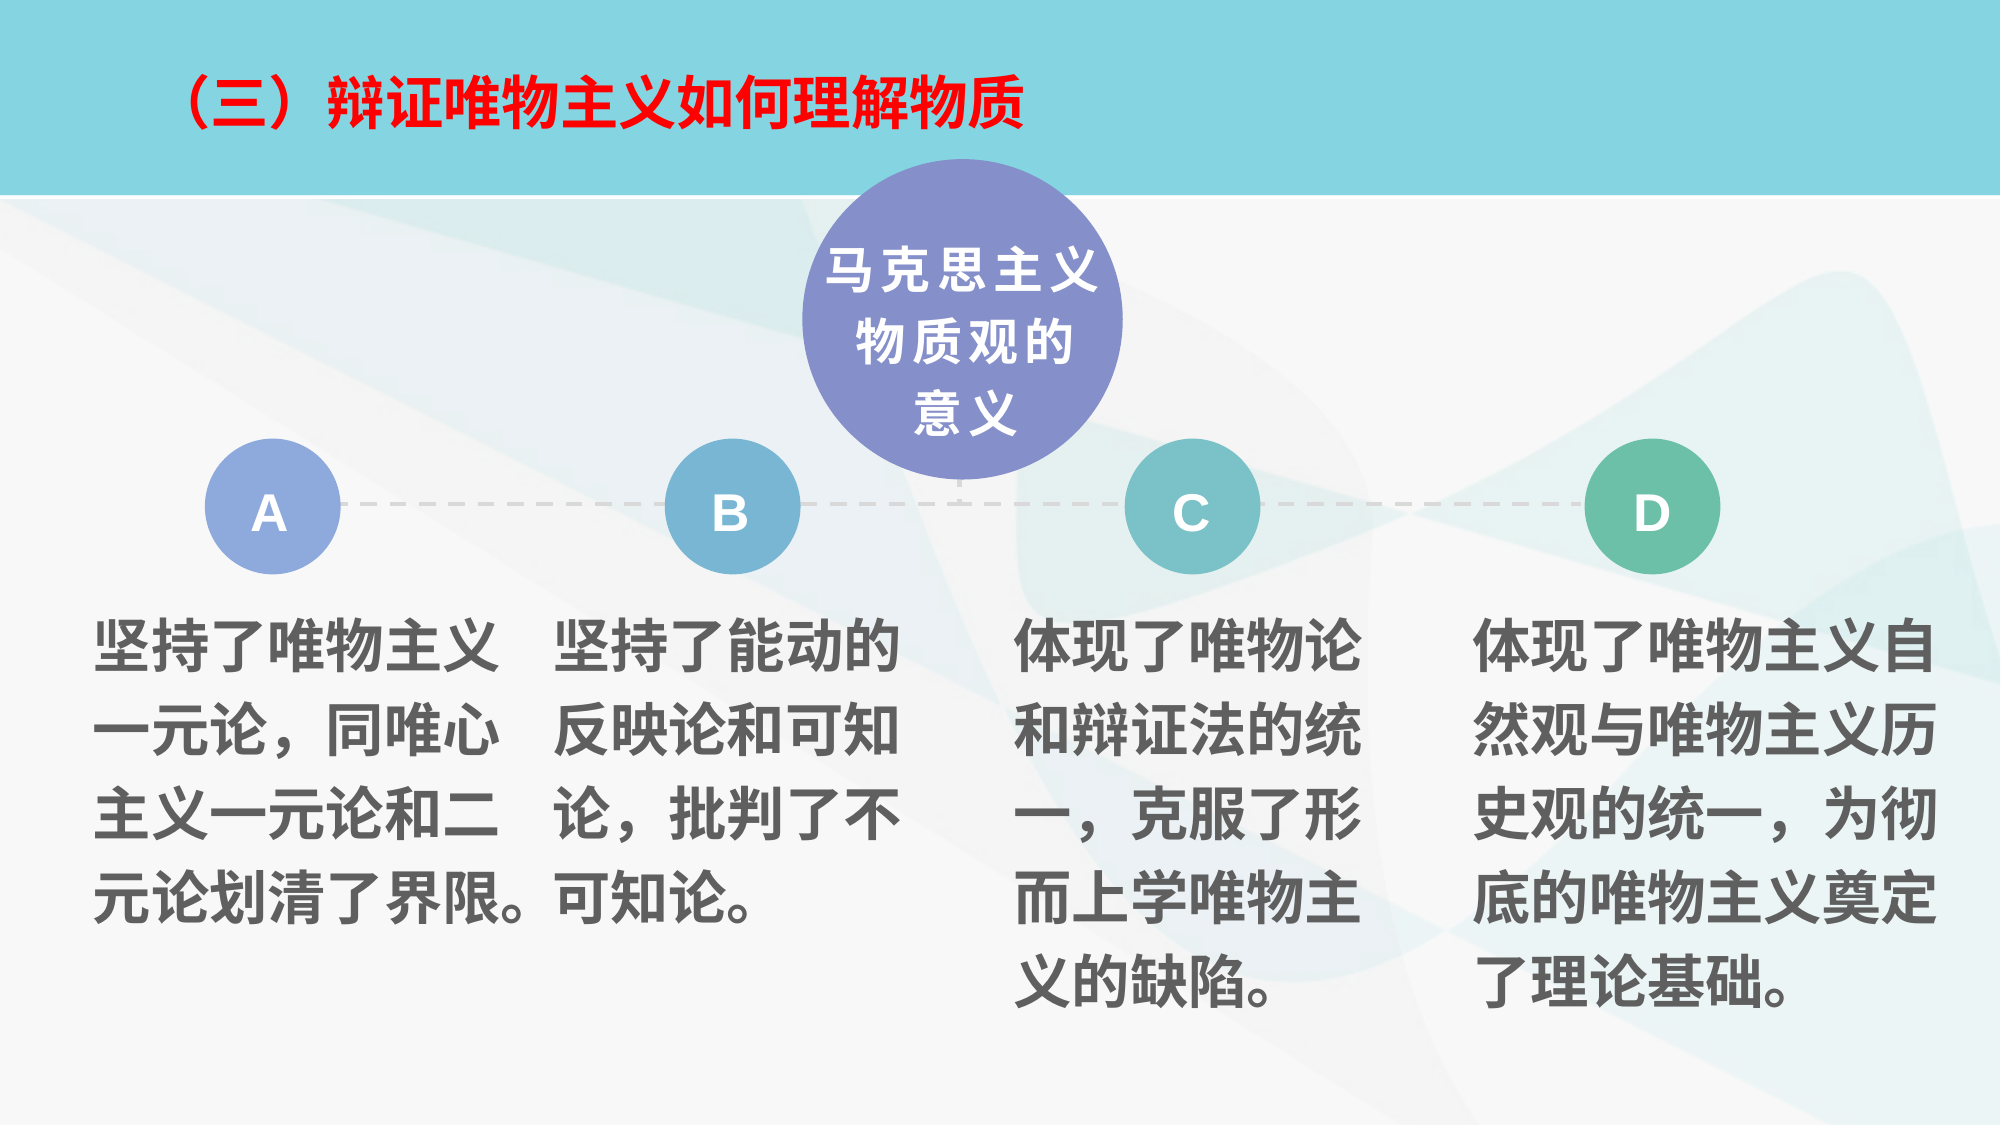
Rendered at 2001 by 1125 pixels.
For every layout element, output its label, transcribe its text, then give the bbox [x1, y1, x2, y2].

title （三）辩证唯物主义如何理解物质 [137, 40, 1863, 172]
text_box [837, 159, 1088, 219]
picture [0, 0, 2001, 1125]
text_box 体现了唯物主义自然观与唯物主义历史观的统一，为彻底的唯物主义奠定了理论基础。 [1457, 588, 1968, 857]
text_box 体现了唯物论和辩证法的统一，克服了形而上学唯物主义的缺陷。 [998, 588, 1435, 857]
text_box 坚持了能动的反映论和可知论，批判了不可知论。 [537, 588, 927, 857]
text_box 坚持了唯物主义一元论，同唯心主义一元论和二元论划清了界限。 [78, 588, 518, 961]
text_box 马克思主义物质观的 意义 [796, 219, 1134, 381]
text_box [204, 381, 1721, 575]
